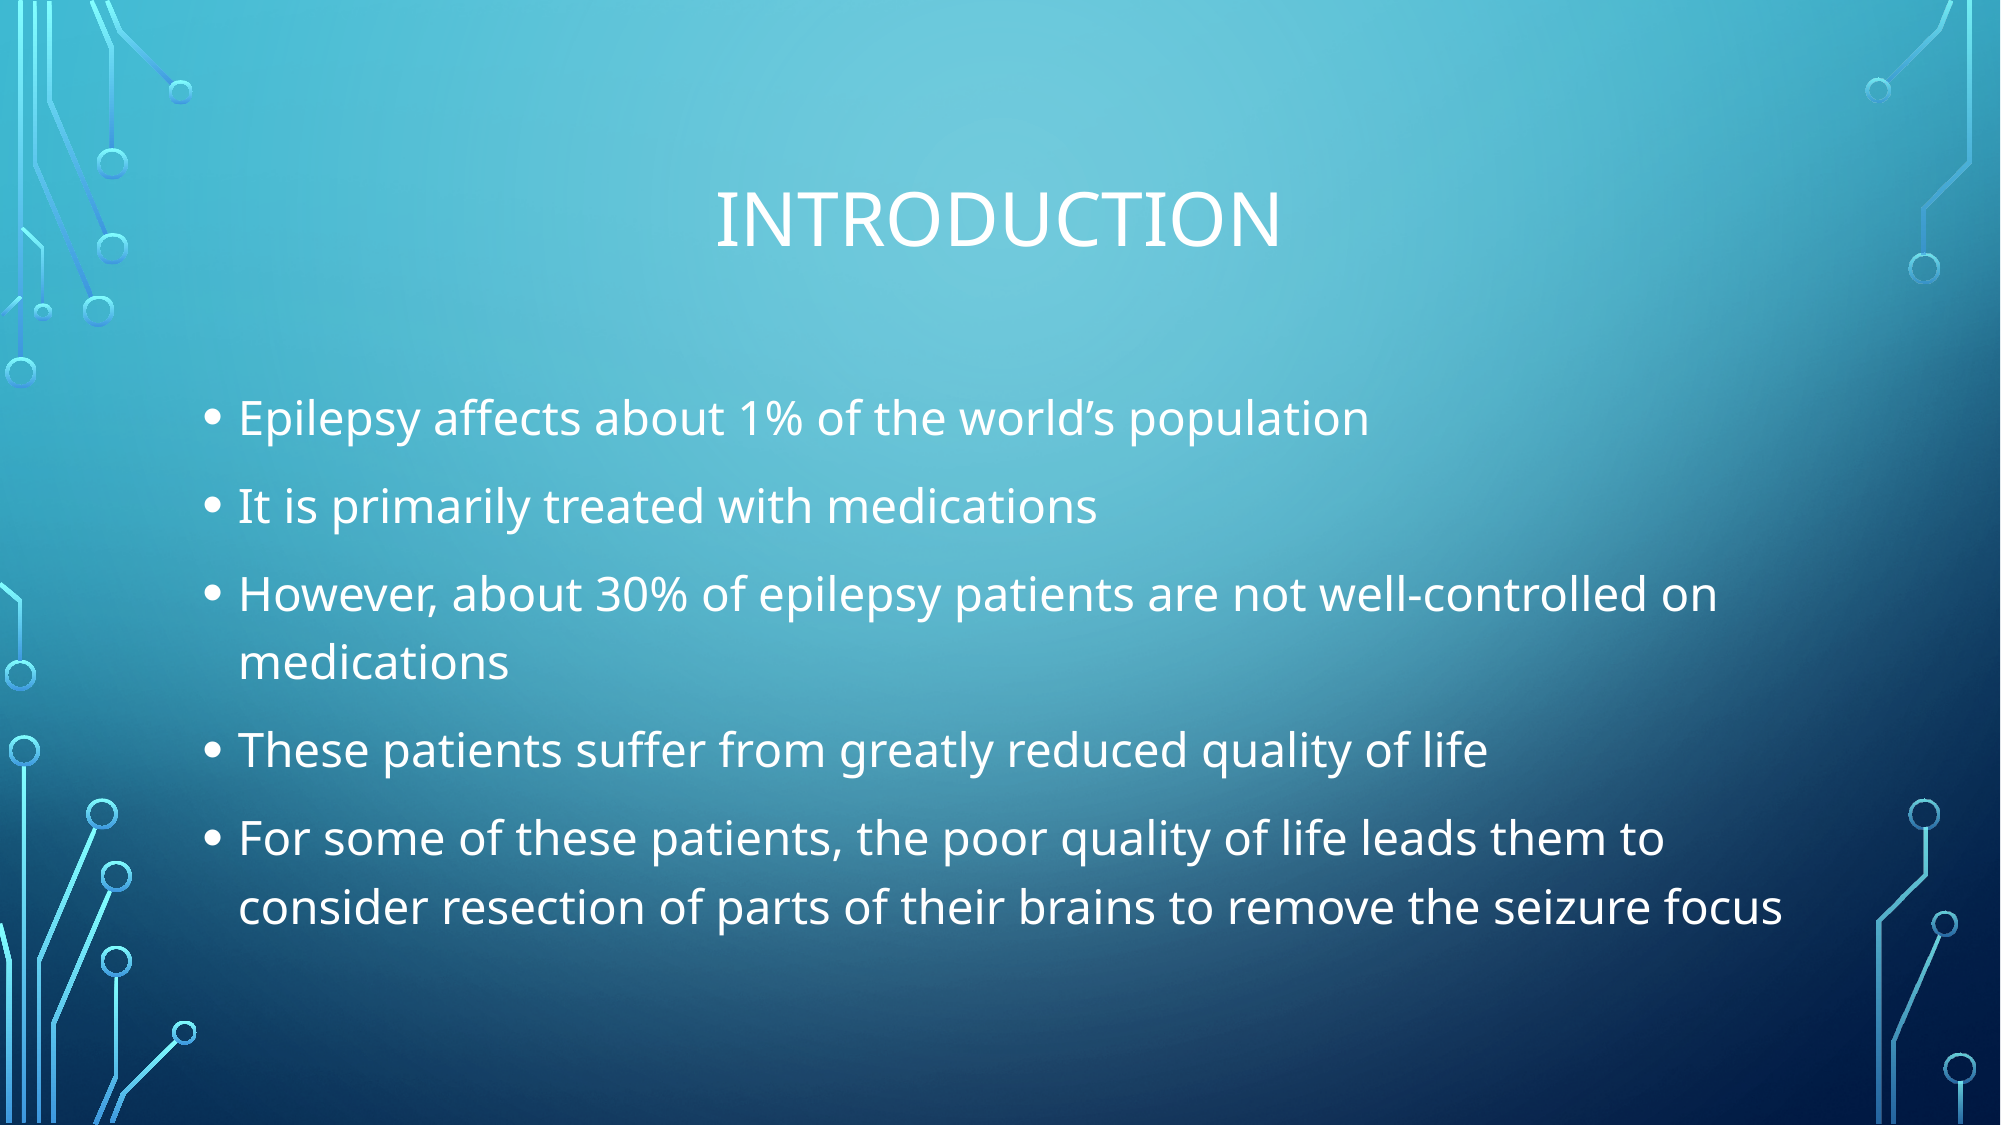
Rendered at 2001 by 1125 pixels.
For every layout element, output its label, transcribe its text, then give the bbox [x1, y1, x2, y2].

list Epilepsy affects about 1% of the world’s population It is primarily treated with medications However, about 30% of epilepsy patients are not well-controlled on medications These patients suffer from greatly reduced quality of life For some of these patients, the poor quality of life leads them to consider resection of parts of their brains to remove the seizure focus [187, 369, 1813, 950]
title introduction [187, 101, 1813, 344]
